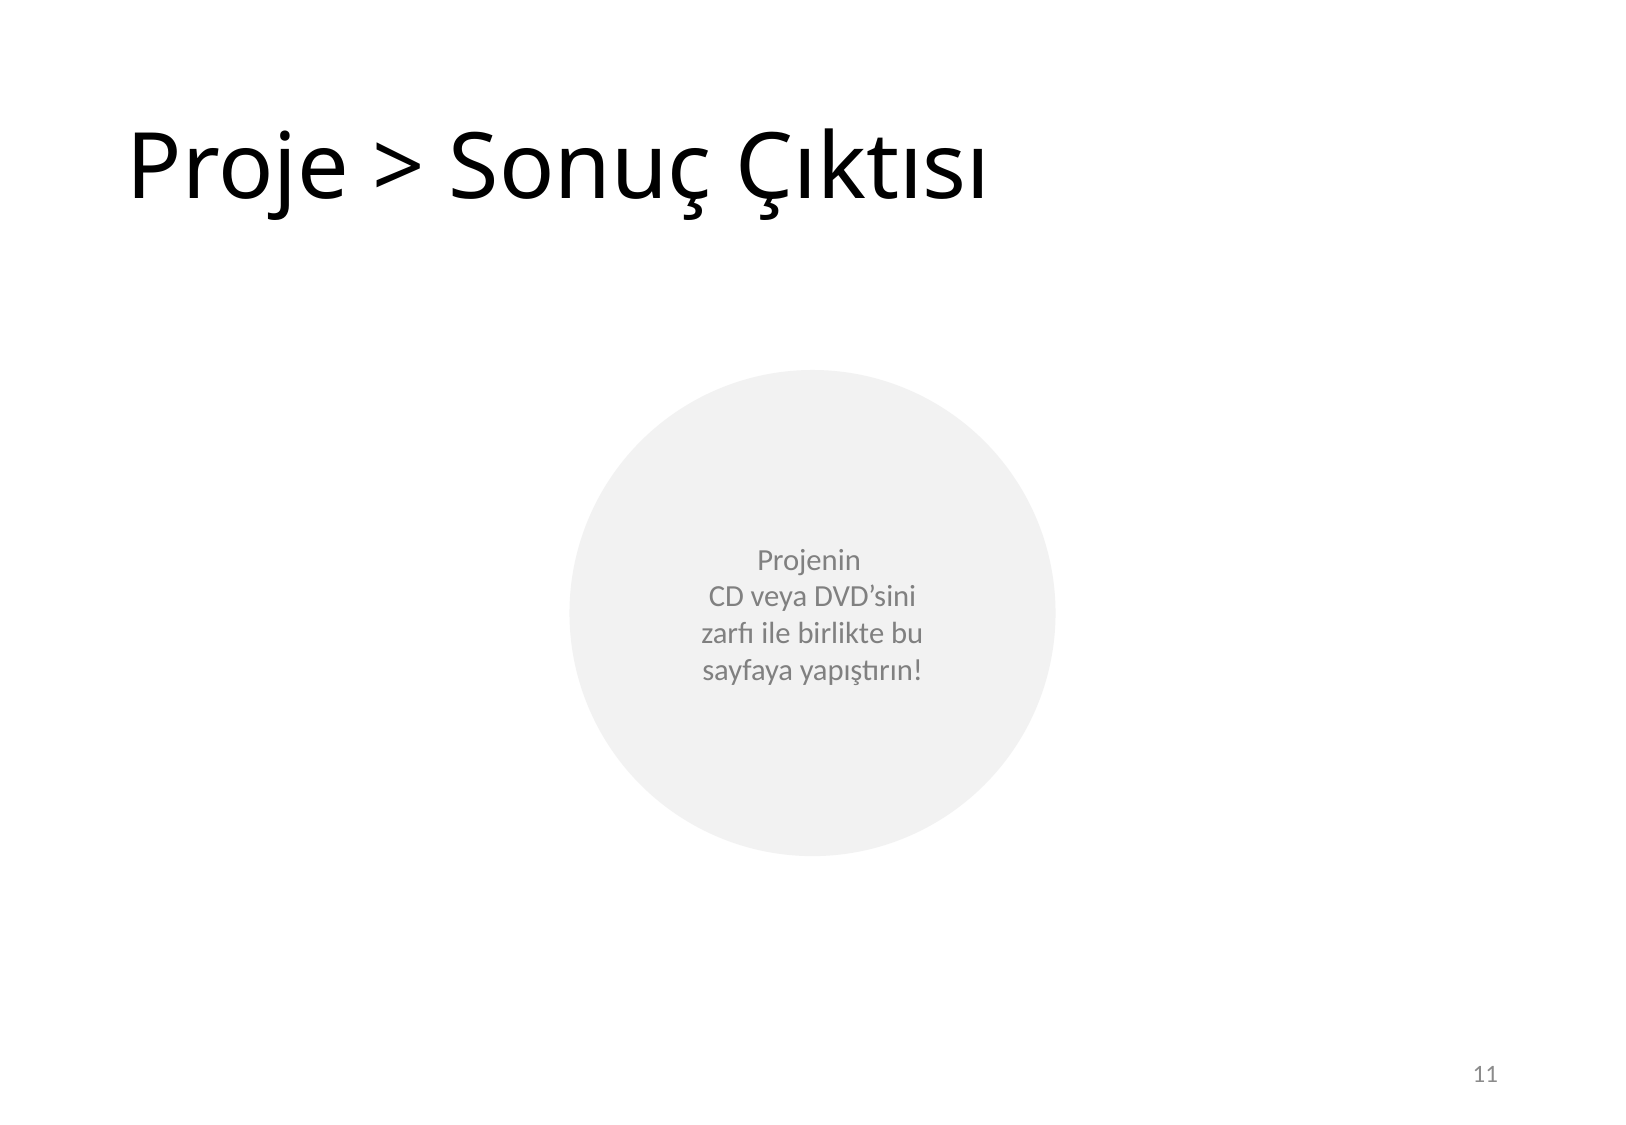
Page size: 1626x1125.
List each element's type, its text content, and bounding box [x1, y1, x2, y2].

slide_number 11 [1147, 1042, 1514, 1103]
text_box Projenin CD veya DVD’sini zarfı ile birlikte bu sayfaya yapıştırın! [568, 368, 1057, 858]
title Proje > Sonuç Çıktısı [111, 59, 1514, 278]
